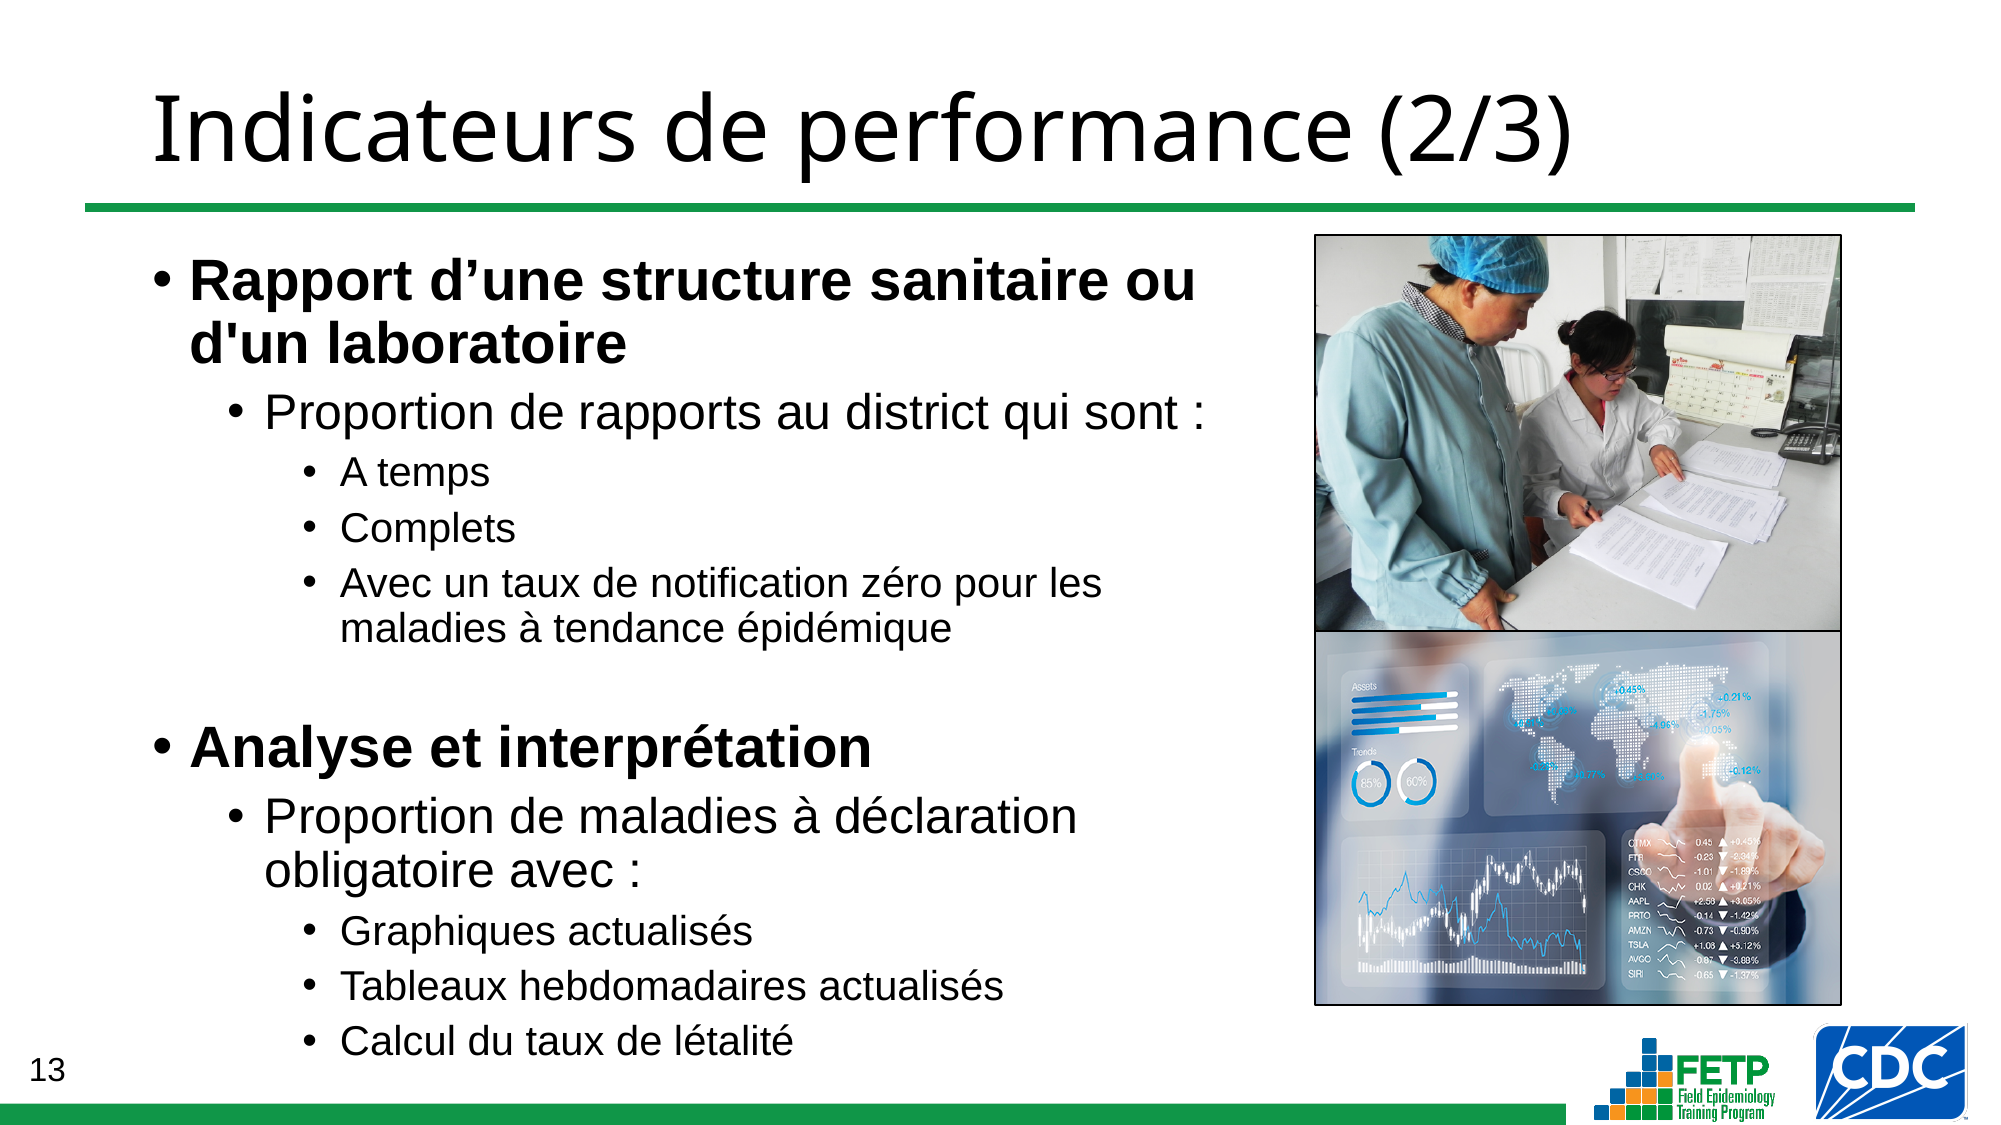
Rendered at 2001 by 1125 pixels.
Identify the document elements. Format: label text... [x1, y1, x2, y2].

text_box Rapport d’une structure sanitaire ou d'un laboratoire Proportion de rapports au district qui sont : A temps Complets Avec un taux de notification zéro pour les maladies à tendance épidémique Analyse et interprétation Proportion de maladies à déclaration obligatoire avec : Graphiques actualisés Tableaux hebdomadaires actualisés Calcul du taux de létalité [137, 242, 1257, 686]
picture [1315, 236, 1841, 1004]
picture [1813, 1023, 1968, 1122]
picture [1594, 1038, 1775, 1122]
title Indicateurs de performance (2/3) [137, 75, 1863, 207]
